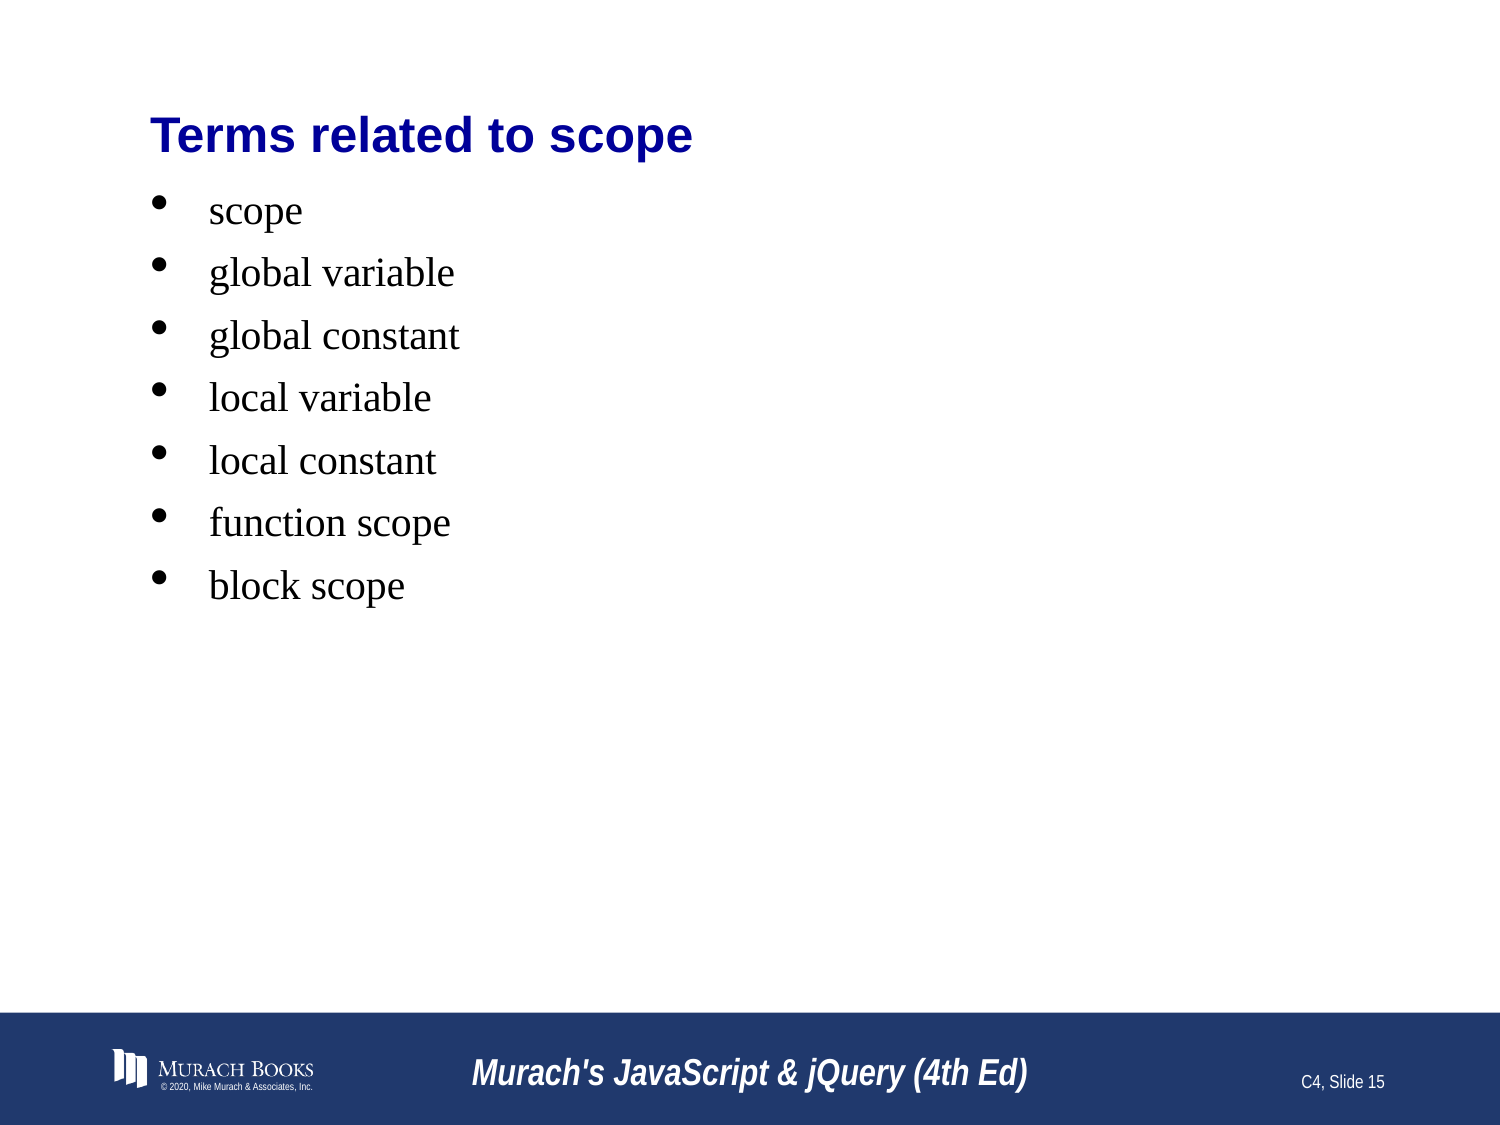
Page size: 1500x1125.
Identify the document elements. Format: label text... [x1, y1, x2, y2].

slide_number Murach's JavaScript & jQuery (4th Ed) [463, 1025, 1050, 1100]
slide_number C4, Slide 15 [1087, 1025, 1400, 1100]
footer © 2020, Mike Murach & Associates, Inc. [12, 1025, 463, 1100]
list scope global variable global constant local variable local constant function scope block scope [137, 174, 1350, 975]
title Terms related to scope [150, 102, 1350, 164]
